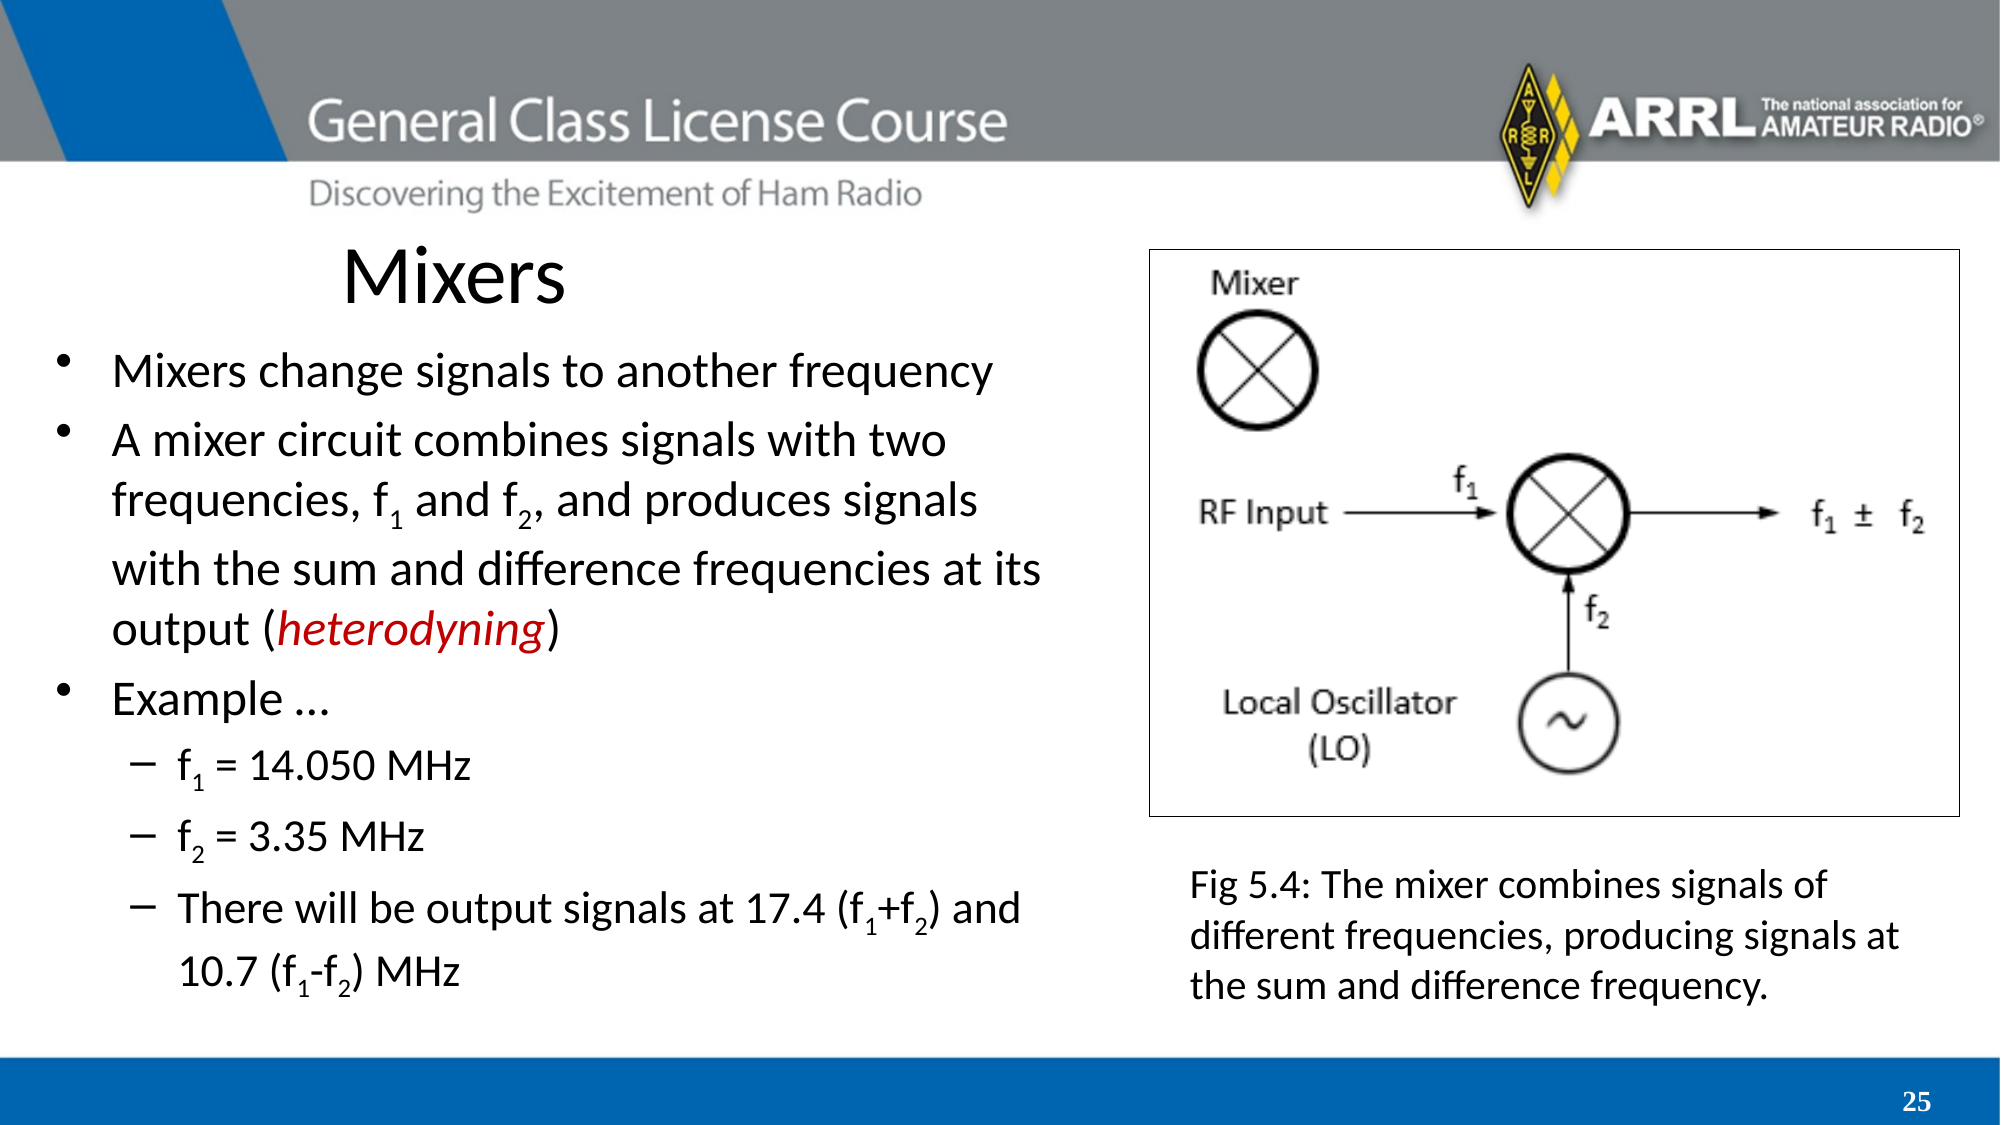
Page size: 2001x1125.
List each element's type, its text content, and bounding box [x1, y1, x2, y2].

picture [0, 0, 2001, 1125]
list Mixers change signals to another frequency A mixer circuit combines signals with two frequencies, f1 and f2, and produces signals with the sum and difference frequencies at its output (heterodyning) Example … f1 = 14.050 MHz f2 = 3.35 MHz There will be output signals at 17.4 (f1+f2) and 10.7 (f1-f2) MHz [40, 329, 1075, 1017]
title Mixers [96, 212, 813, 329]
text_box Fig 5.4: The mixer combines signals of different frequencies, producing signals at the sum and difference frequency. [1175, 849, 1960, 1015]
